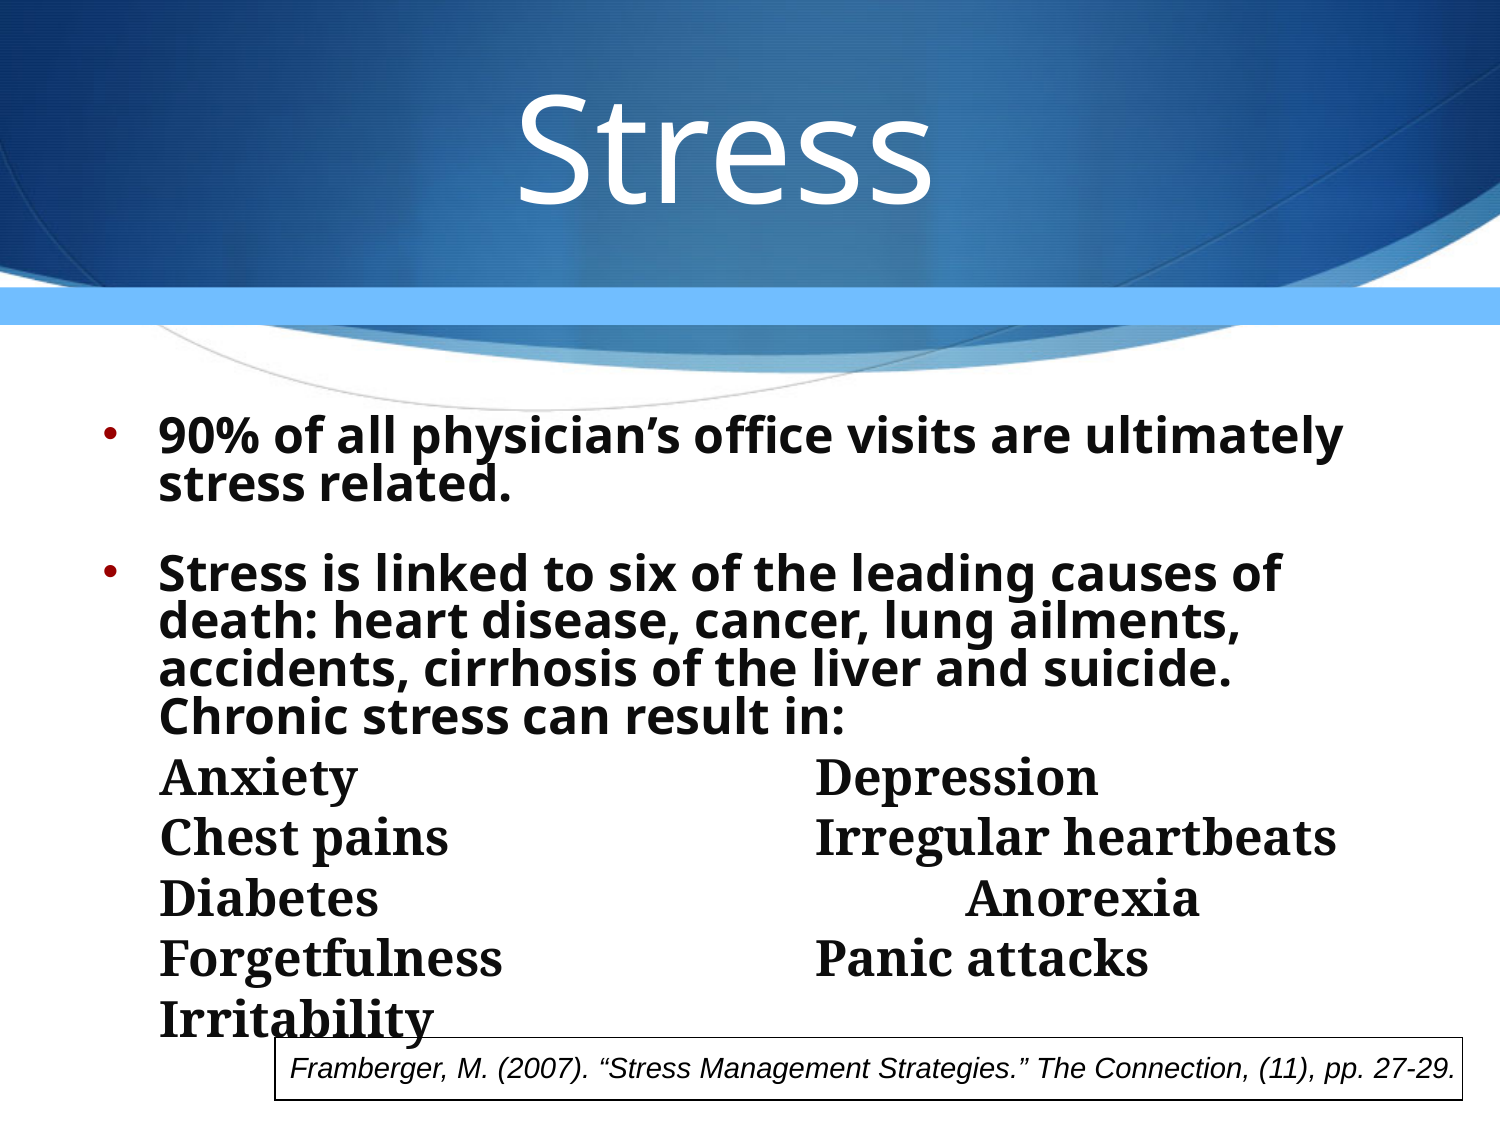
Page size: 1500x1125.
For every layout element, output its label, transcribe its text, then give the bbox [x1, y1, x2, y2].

text_box Framberger, M. (2007). “Stress Management Strategies.” The Connection, (11), pp. 27-29. [275, 987, 1491, 1103]
text_box [274, 1037, 1463, 1100]
picture [0, 0, 1500, 287]
picture [0, 325, 1500, 1125]
list 90% of all physician’s office visits are ultimately stress related. Stress is linked to six of the leading causes of death: heart disease, cancer, lung ailments, accidents, cirrhosis of the liver and suicide. Chronic stress can result in: Anxiety Depression Chest pains Irregular heartbeats Diabetes Anorexia Forgetfulness Panic attacks Irritability [87, 407, 1438, 1125]
title Stress [49, 49, 1401, 238]
